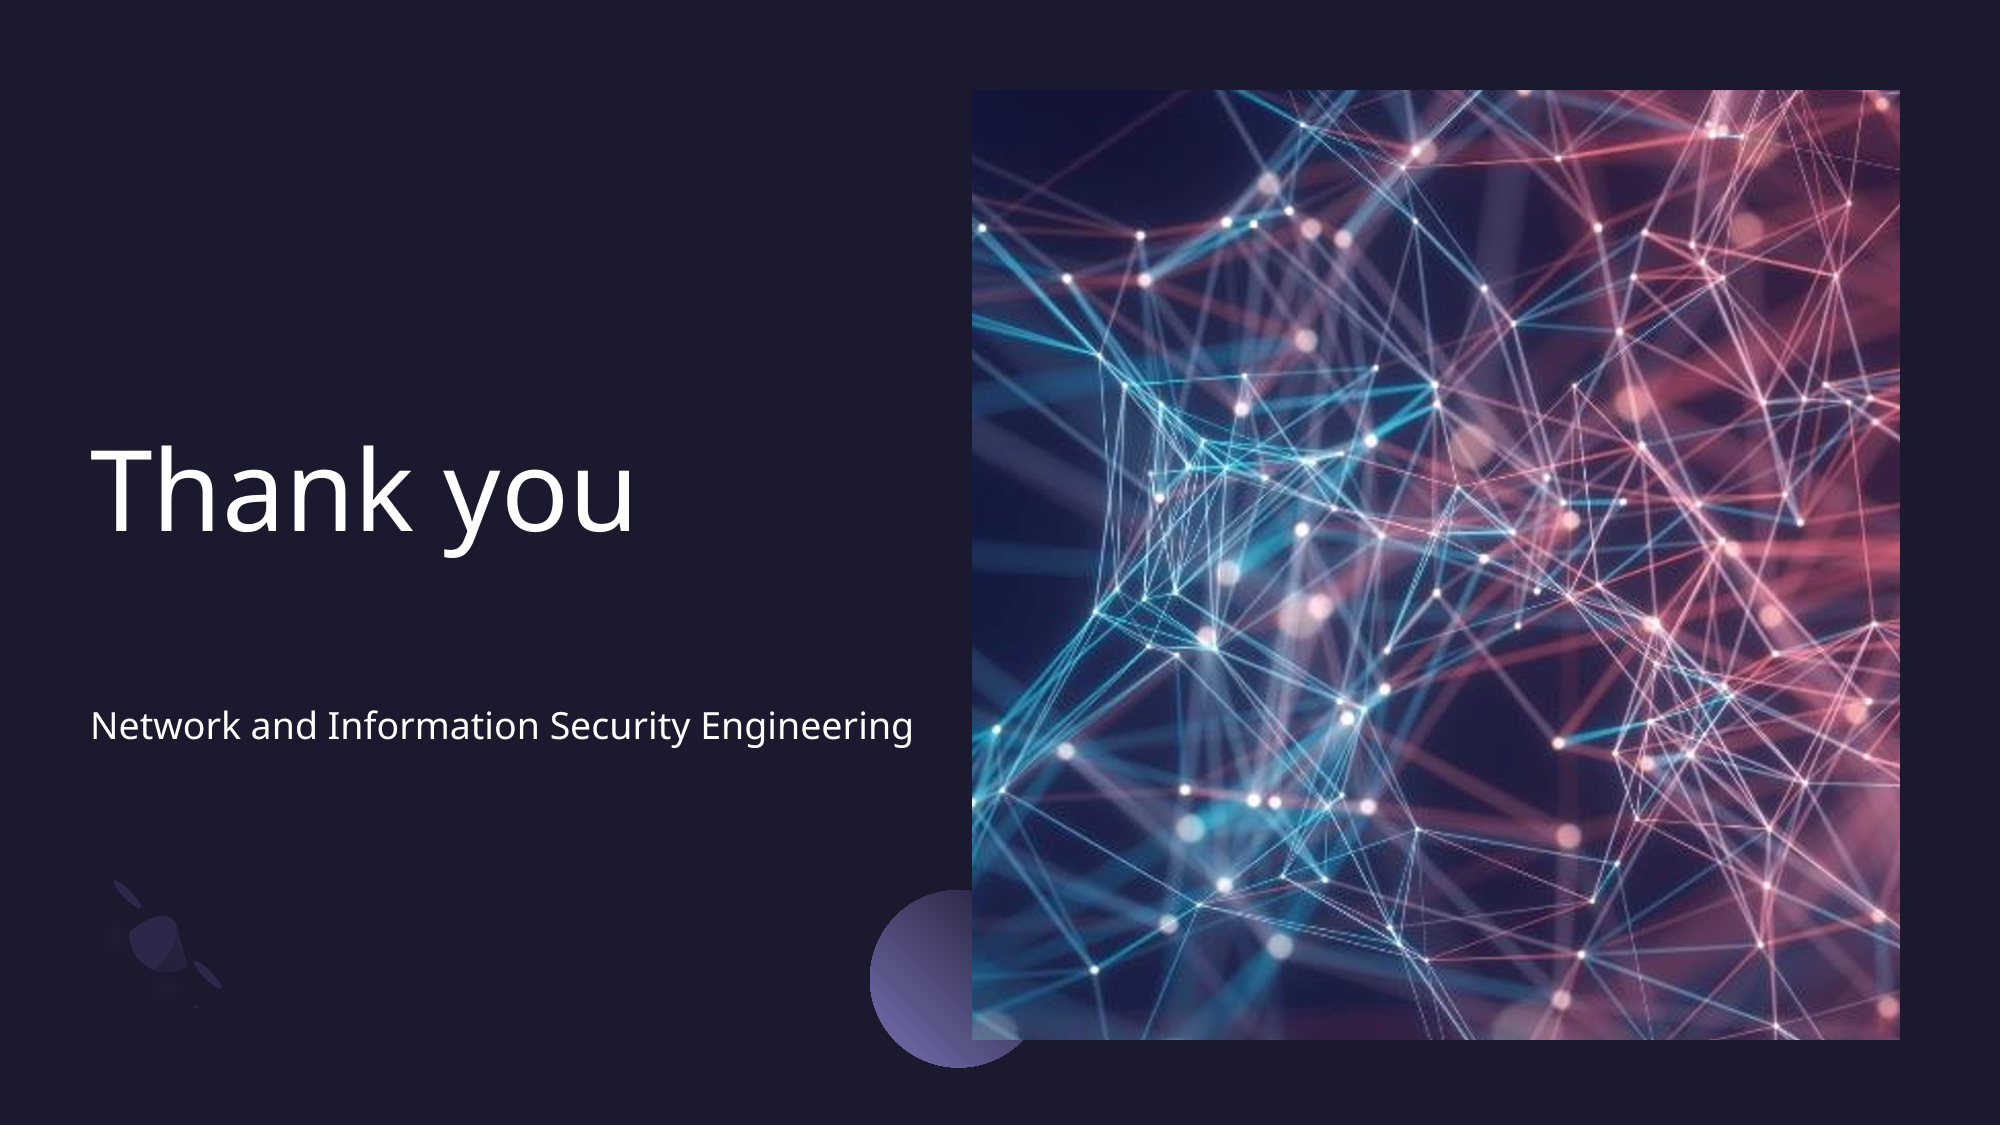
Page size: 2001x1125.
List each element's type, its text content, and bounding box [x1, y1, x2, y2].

title Thank you [90, 90, 940, 557]
picture [972, 90, 1900, 1040]
list Network and Information Security Engineering [90, 598, 940, 1043]
